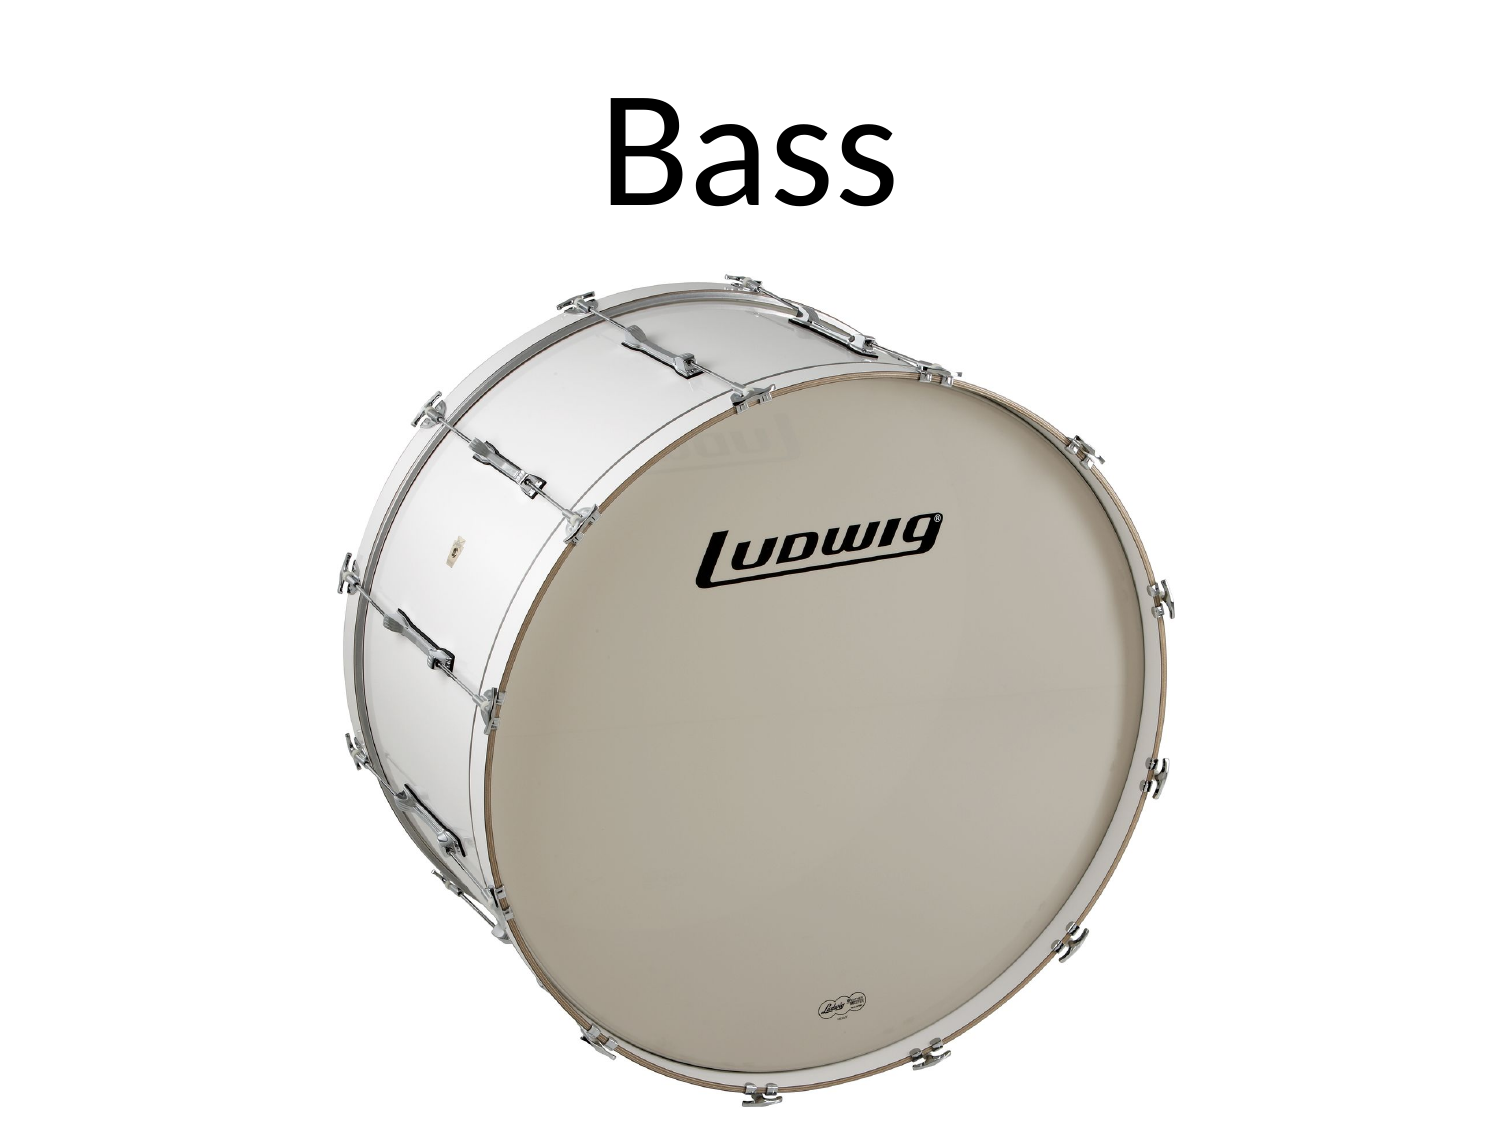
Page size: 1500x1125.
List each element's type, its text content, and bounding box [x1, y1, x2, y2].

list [337, 270, 1176, 1109]
title Bass [75, 45, 1425, 233]
